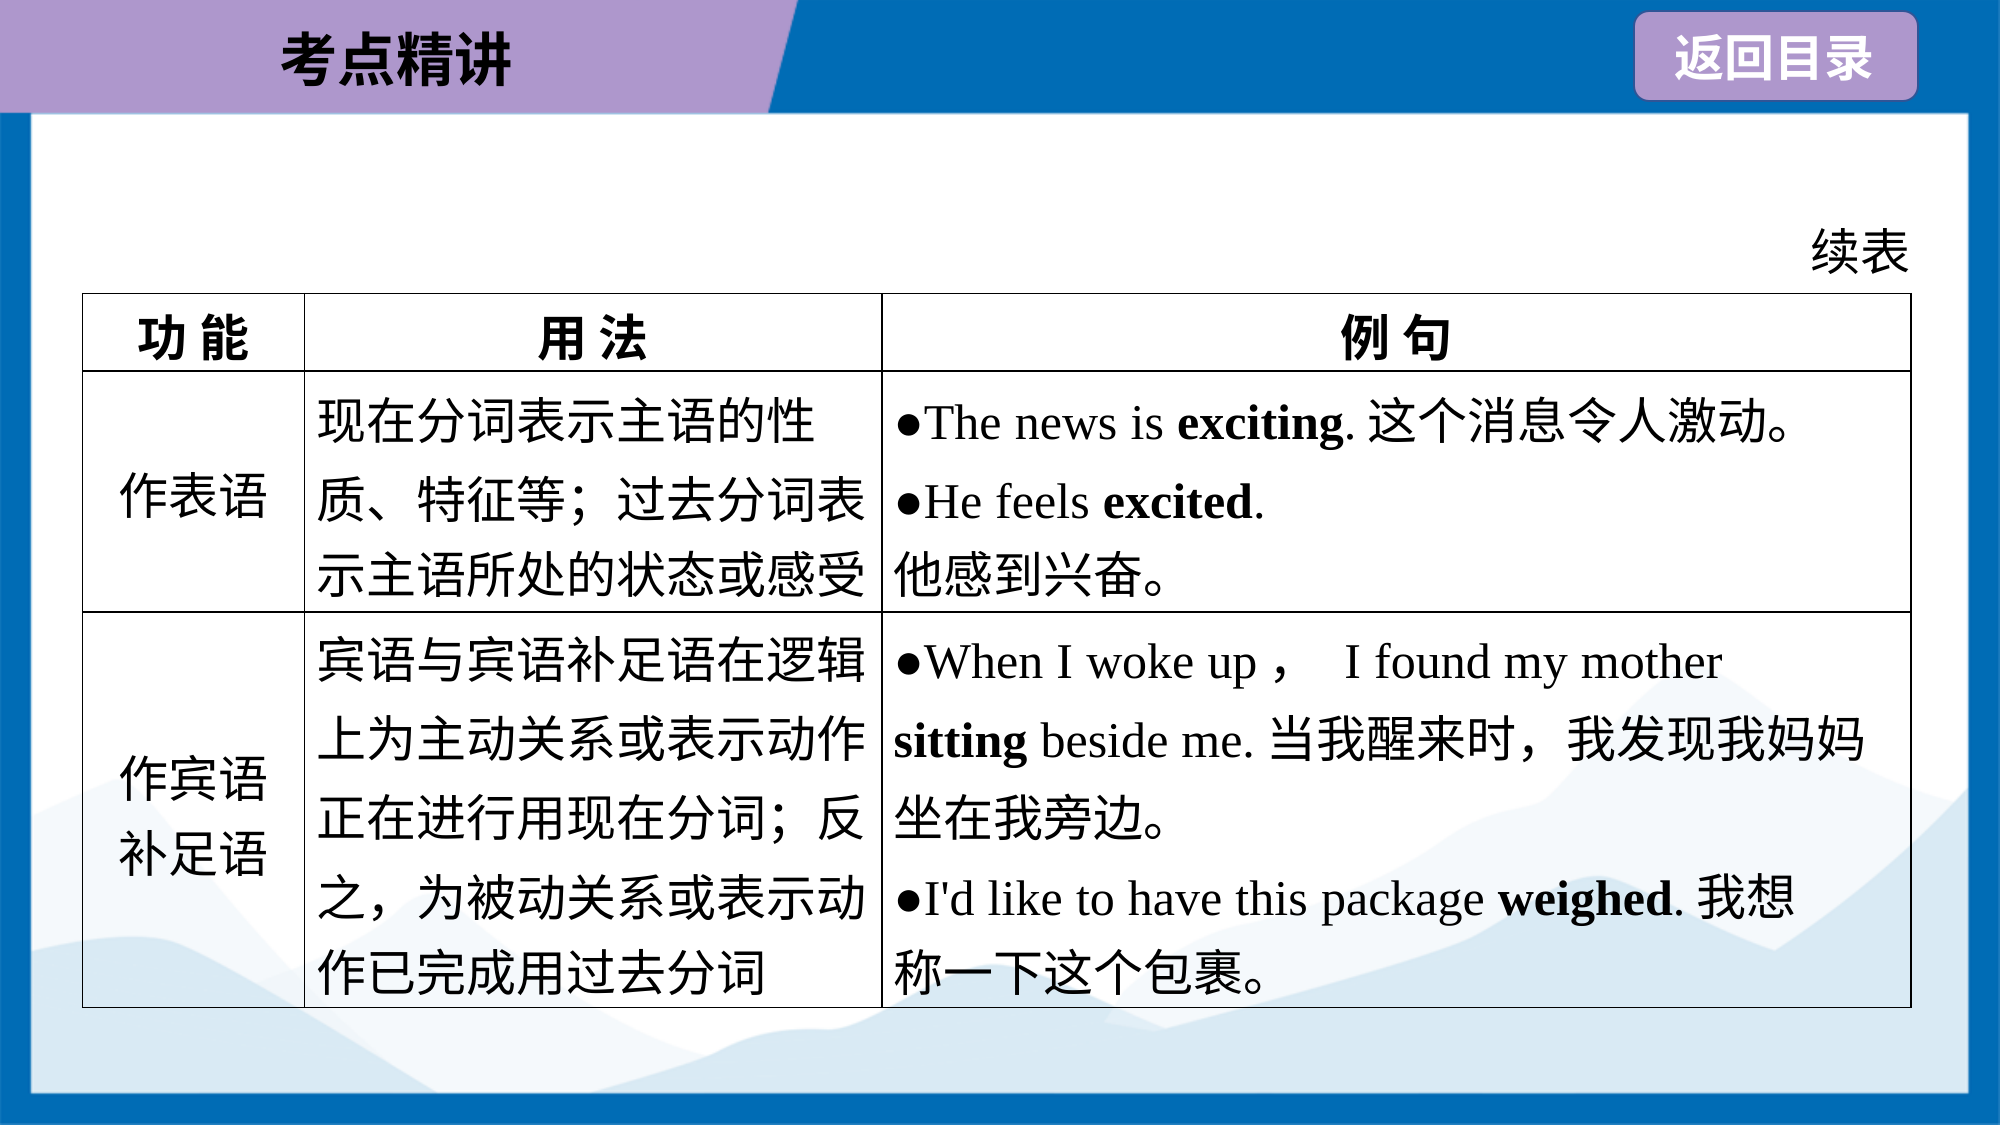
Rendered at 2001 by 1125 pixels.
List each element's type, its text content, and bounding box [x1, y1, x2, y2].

table_cell ●The news is exciting.这个消息令人激动。 ●He feels excited. 他感到兴奋。 [883, 372, 1910, 611]
table_header 功 能 [83, 294, 304, 370]
table_header 用 法 [305, 294, 881, 370]
table_cell 现在分词表示主语的性 质、特征等；过去分词表 示主语所处的状态或感受 [305, 372, 881, 611]
table_cell 作宾语 补足语 [83, 613, 304, 1007]
table_cell 宾语与宾语补足语在逻辑 上为主动关系或表示动作 正在进行用现在分词；反 之，为被动关系或表示动 作已完成用过去分词 [305, 613, 881, 1007]
table_cell ●When I woke up， I found my mother sitting beside me.当我醒来时，我发现我妈妈 坐在我旁边。 ●I'd like to have this package weighed.我想 称一下这个包裹。 [883, 613, 1910, 1007]
table_cell 作表语 [83, 372, 304, 611]
picture [0, 0, 2000, 1125]
table_header 例 句 [883, 294, 1910, 370]
text_box 续表 [1810, 192, 1911, 280]
